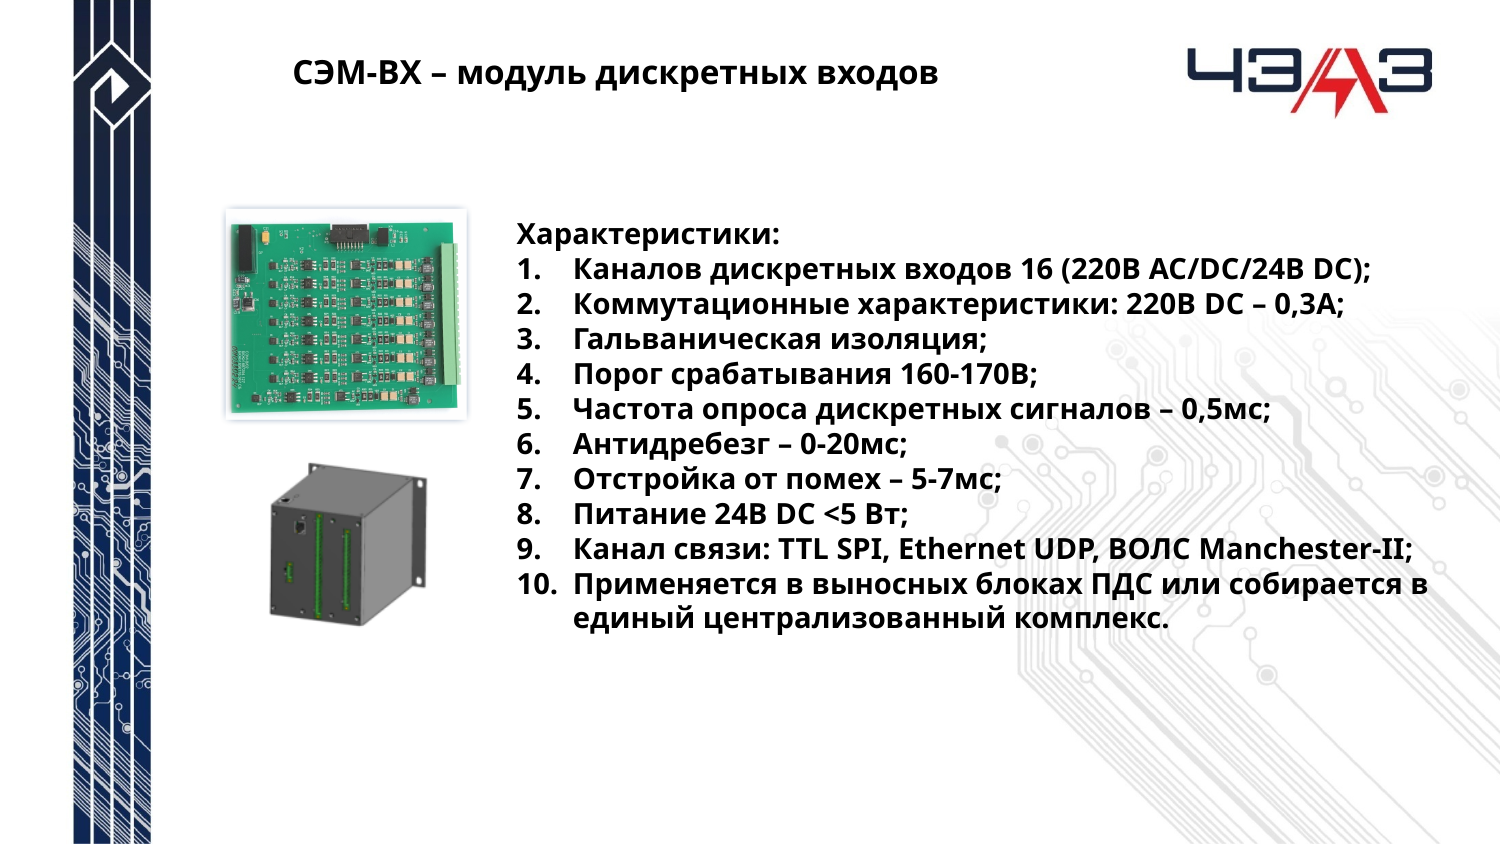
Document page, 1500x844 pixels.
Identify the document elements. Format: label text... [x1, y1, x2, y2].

text_box Характеристики: Каналов дискретных входов 16 (220В AC/DC/24В DC); Коммутационные характеристики: 220В DC – 0,3А; Гальваническая изоляция; Порог срабатывания 160-170В; Частота опроса дискретных сигналов – 0,5мс; Антидребезг – 0-20мс; Отстройка от помех – 5-7мс; Питание 24В DC <5 Вт; Канал связи: TTL SPI, Ethernet UDP, ВОЛС Manchester-II; Применяется в выносных блоках ПДС или собирается в единый централизованный комплекс. [501, 207, 1447, 643]
text_box СЭМ-ВX – модуль дискретных входов [277, 44, 1164, 99]
picture [0, 0, 1500, 844]
